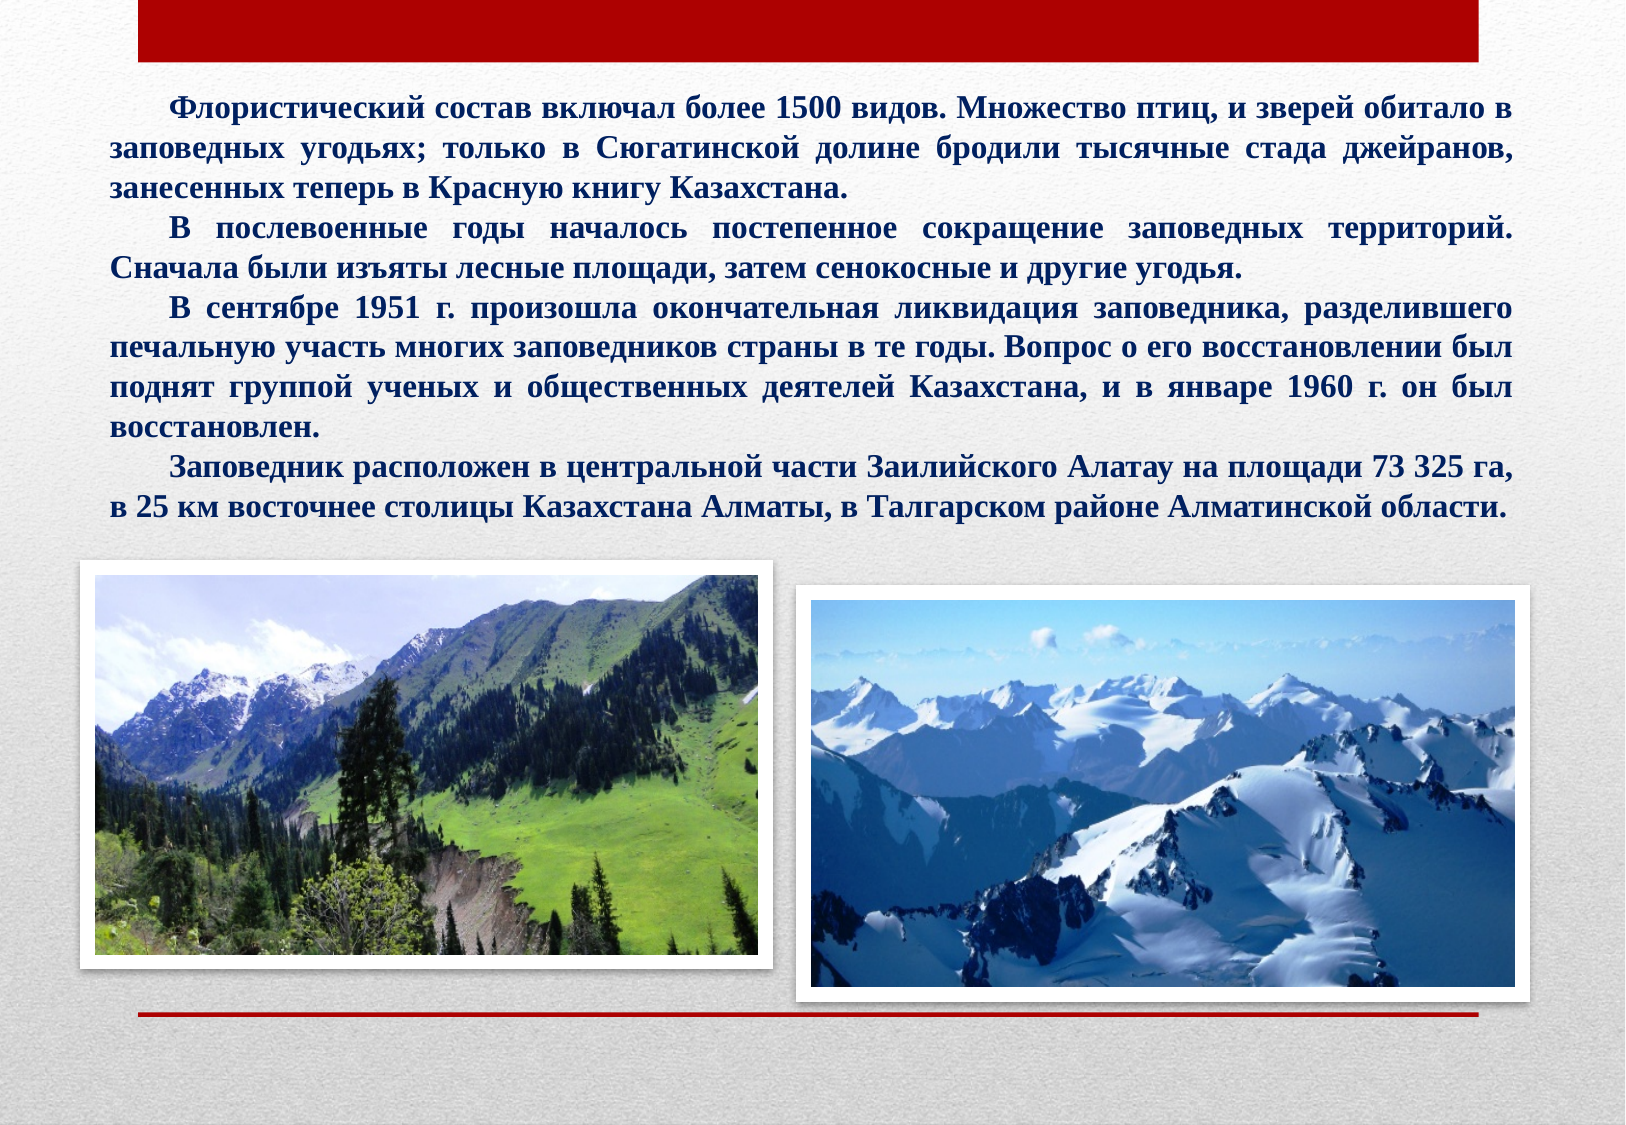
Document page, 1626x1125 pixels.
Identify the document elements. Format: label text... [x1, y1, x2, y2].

picture [810, 599, 1516, 989]
picture [93, 574, 760, 956]
text_box Флористический состав включал более 1500 видов. Множество птиц, и зверей обитало в заповедных угодьях; только в Сюгатинской долине бродили тысячные стада джейранов, занесенных теперь в Красную книгу Казахстана. В послевоенные годы началось постепенное сокращение заповедных территорий. Сначала были изъяты лесные площади, затем сенокосные и другие угодья. В сентябре 1951 г. произошла окончательная ликвидация заповедника, разделившего печальную участь многих заповедников страны в те годы. Вопрос о его восстановлении был поднят группой ученых и общественных деятелей Казахстана, и в январе 1960 г. он был восстановлен. Заповедник расположен в центральной части Заилийского Алатау на площади 73 325 га, в 25 км восточнее столицы Казахстана Алматы, в Талгарском районе Алматинской области. [94, 77, 1531, 532]
